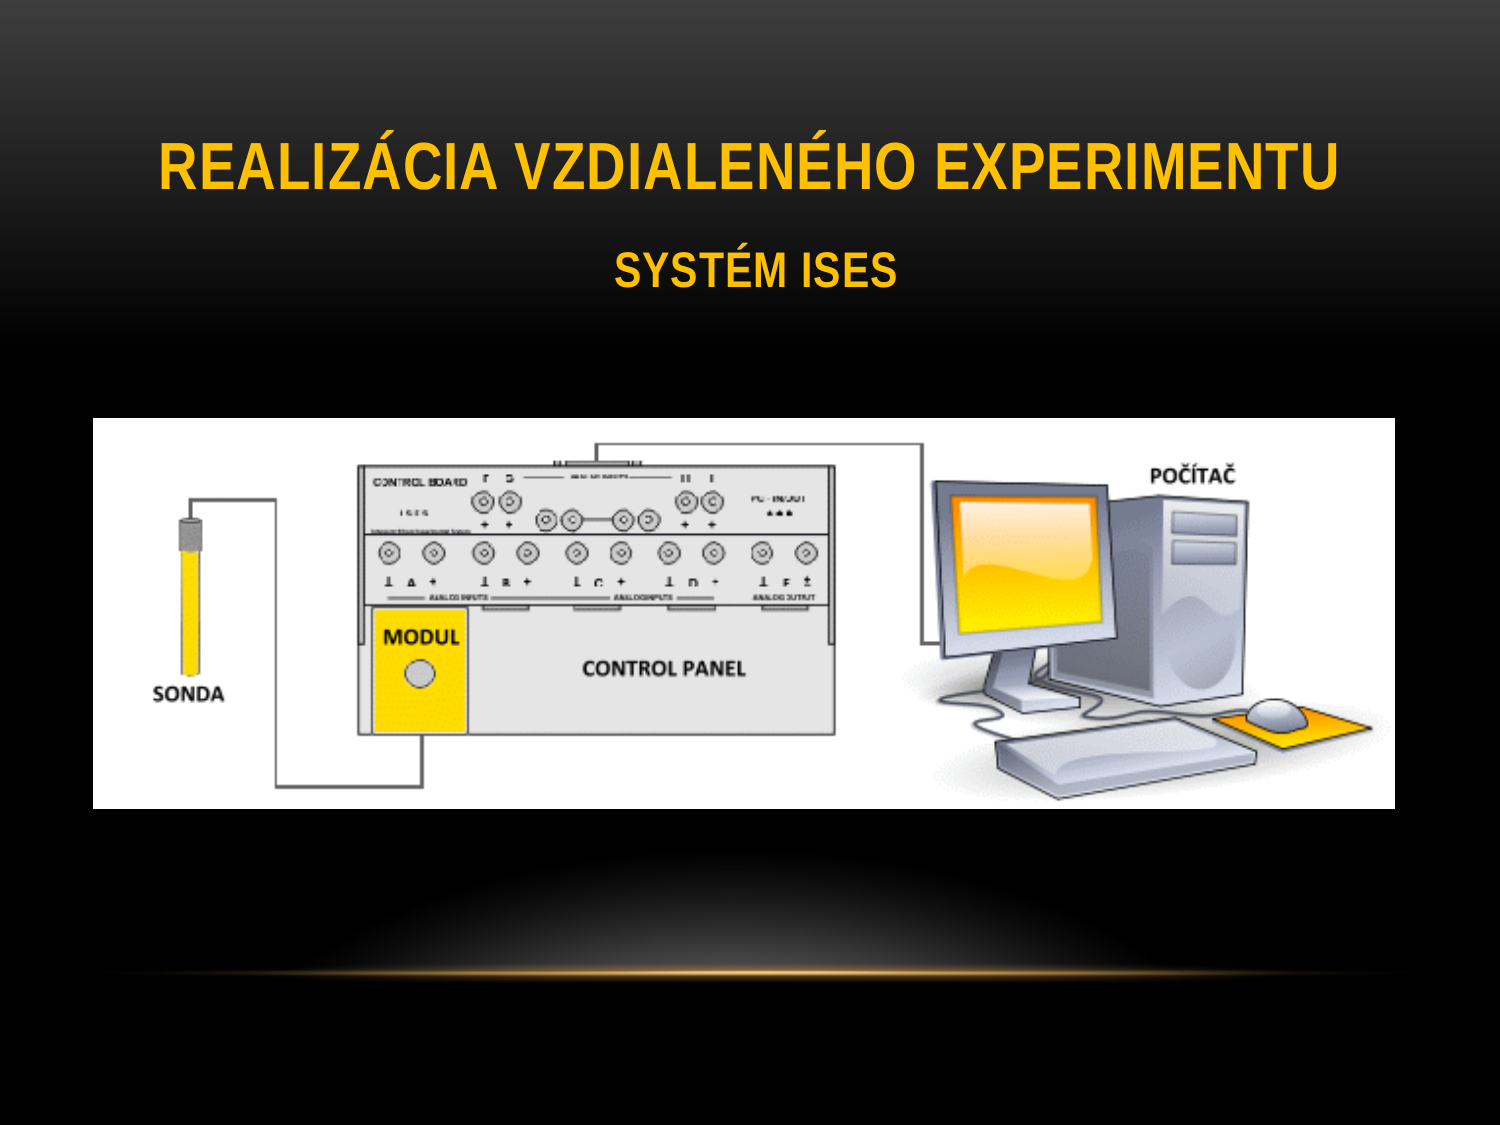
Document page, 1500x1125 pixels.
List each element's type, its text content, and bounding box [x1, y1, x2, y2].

picture [0, 0, 1500, 1125]
text_box Systém ISES [106, 210, 1407, 305]
title realizácia VZDIALENÉHO EXPERIMENTU [100, 117, 1401, 211]
